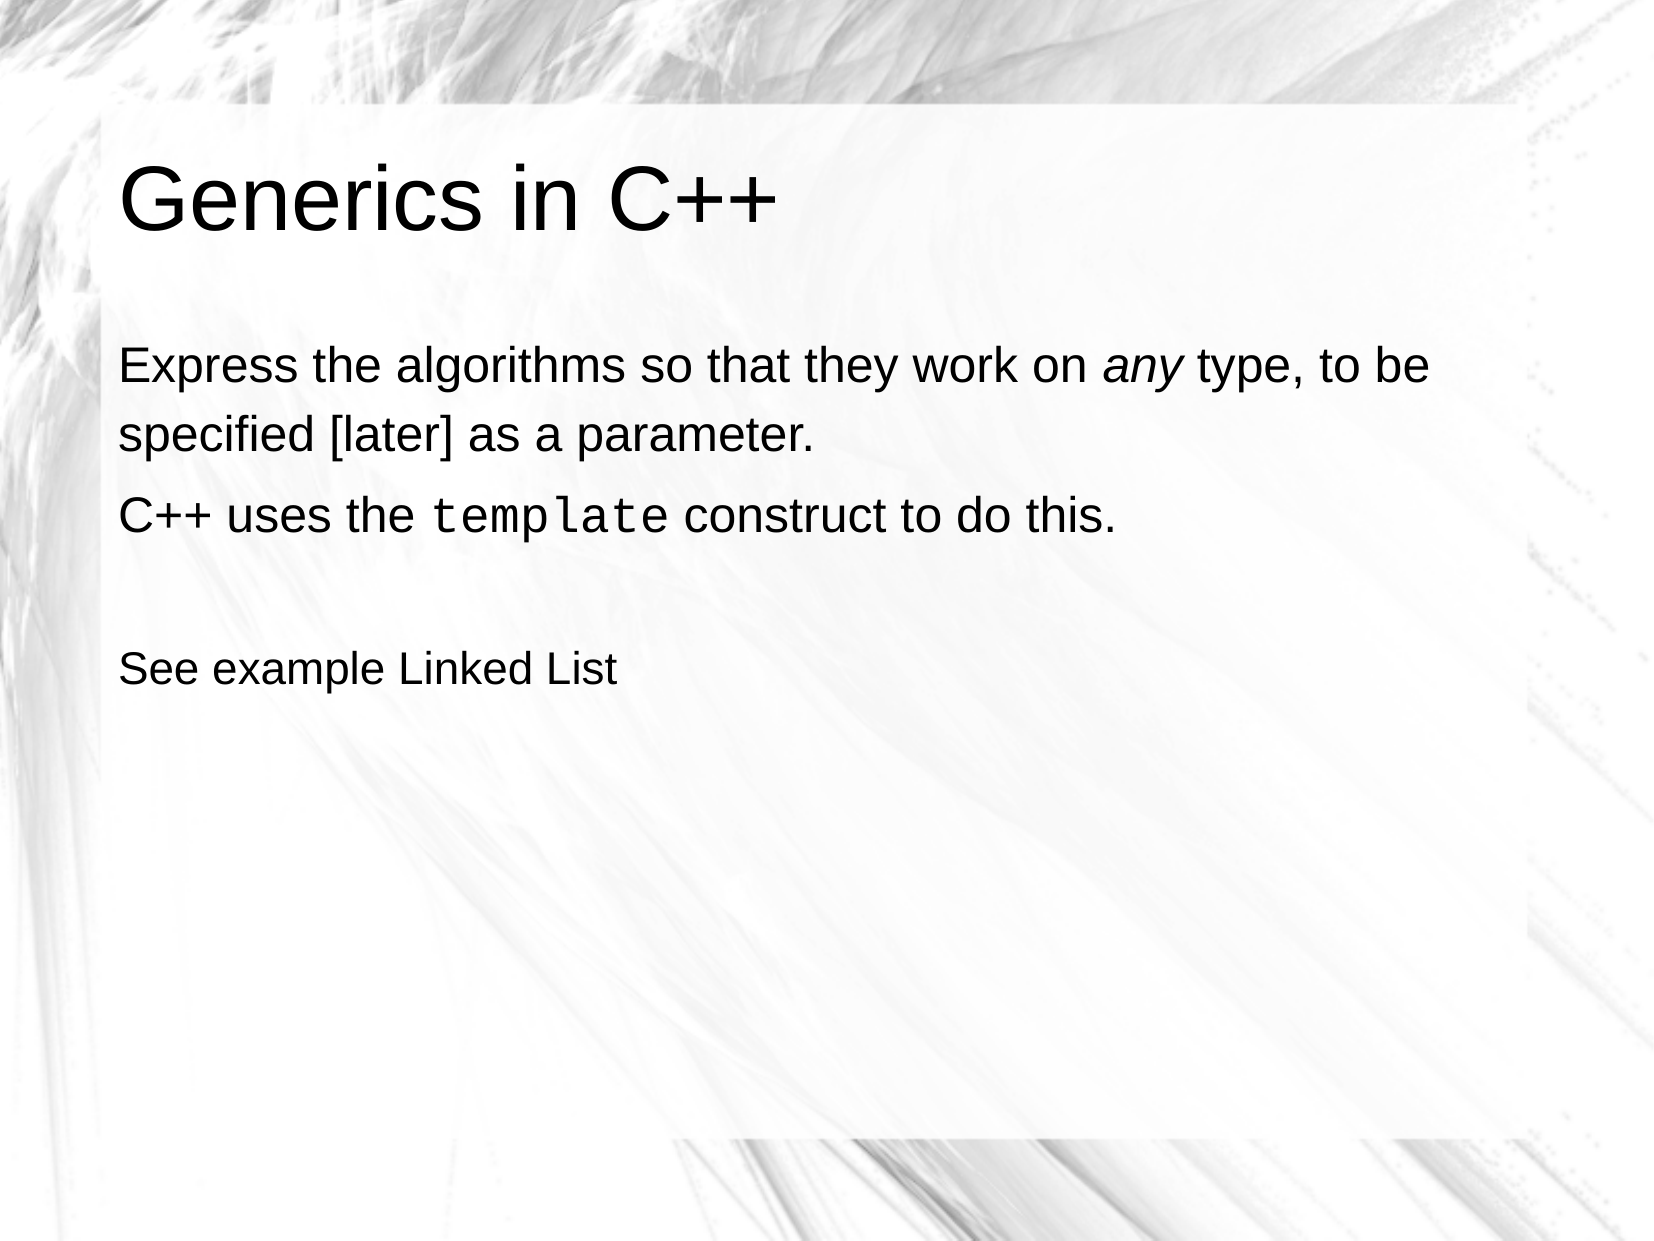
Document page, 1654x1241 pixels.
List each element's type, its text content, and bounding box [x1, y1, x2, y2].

picture [0, 0, 1654, 1241]
title Generics in C++ [118, 93, 1506, 299]
list Express the algorithms so that they work on any type, to be specified [later] as a parameter. C++ uses the template construct to do this. See example Linked List [118, 319, 1571, 1109]
